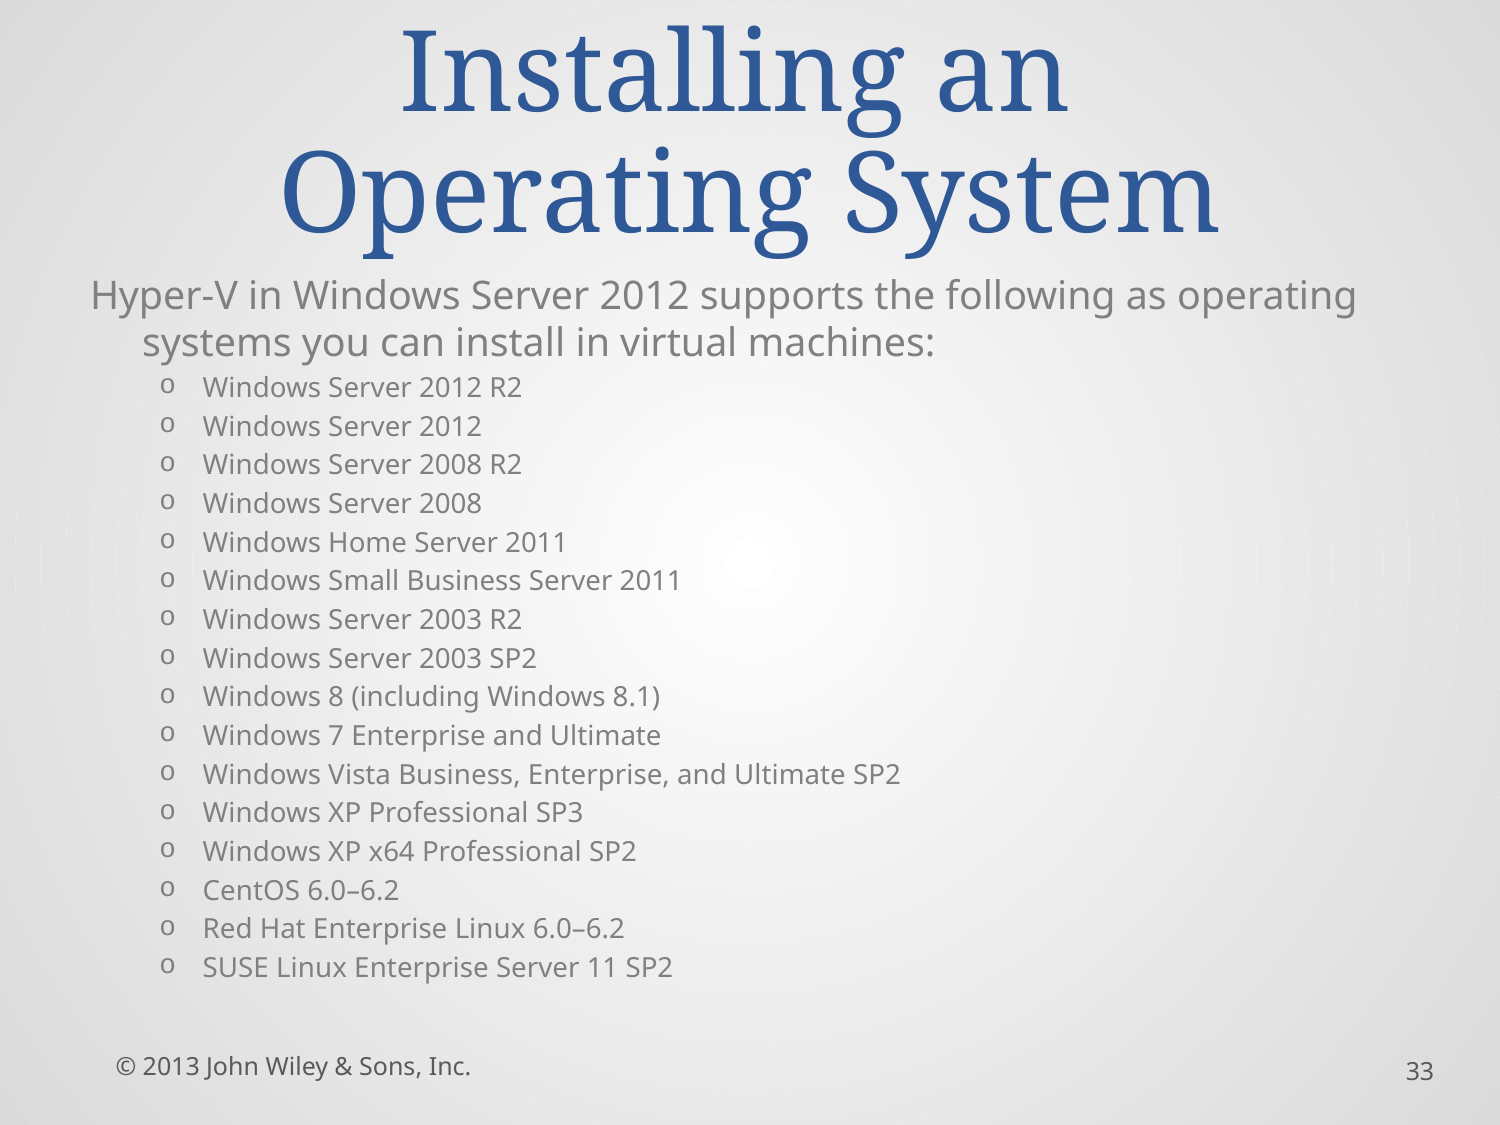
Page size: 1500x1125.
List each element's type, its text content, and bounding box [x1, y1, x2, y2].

list Hyper-V in Windows Server 2012 supports the following as operating systems you can install in virtual machines: Windows Server 2012 R2 Windows Server 2012 Windows Server 2008 R2 Windows Server 2008 Windows Home Server 2011 Windows Small Business Server 2011 Windows Server 2003 R2 Windows Server 2003 SP2 Windows 8 (including Windows 8.1) Windows 7 Enterprise and Ultimate Windows Vista Business, Enterprise, and Ultimate SP2 Windows XP Professional SP3 Windows XP x64 Professional SP2 CentOS 6.0–6.2 Red Hat Enterprise Linux 6.0–6.2 SUSE Linux Enterprise Server 11 SP2 [75, 262, 1425, 1005]
footer © 2013 John Wiley & Sons, Inc. [108, 1037, 576, 1098]
title Installing an Operating System [75, 0, 1425, 262]
slide_number 33 [1401, 1042, 1494, 1103]
